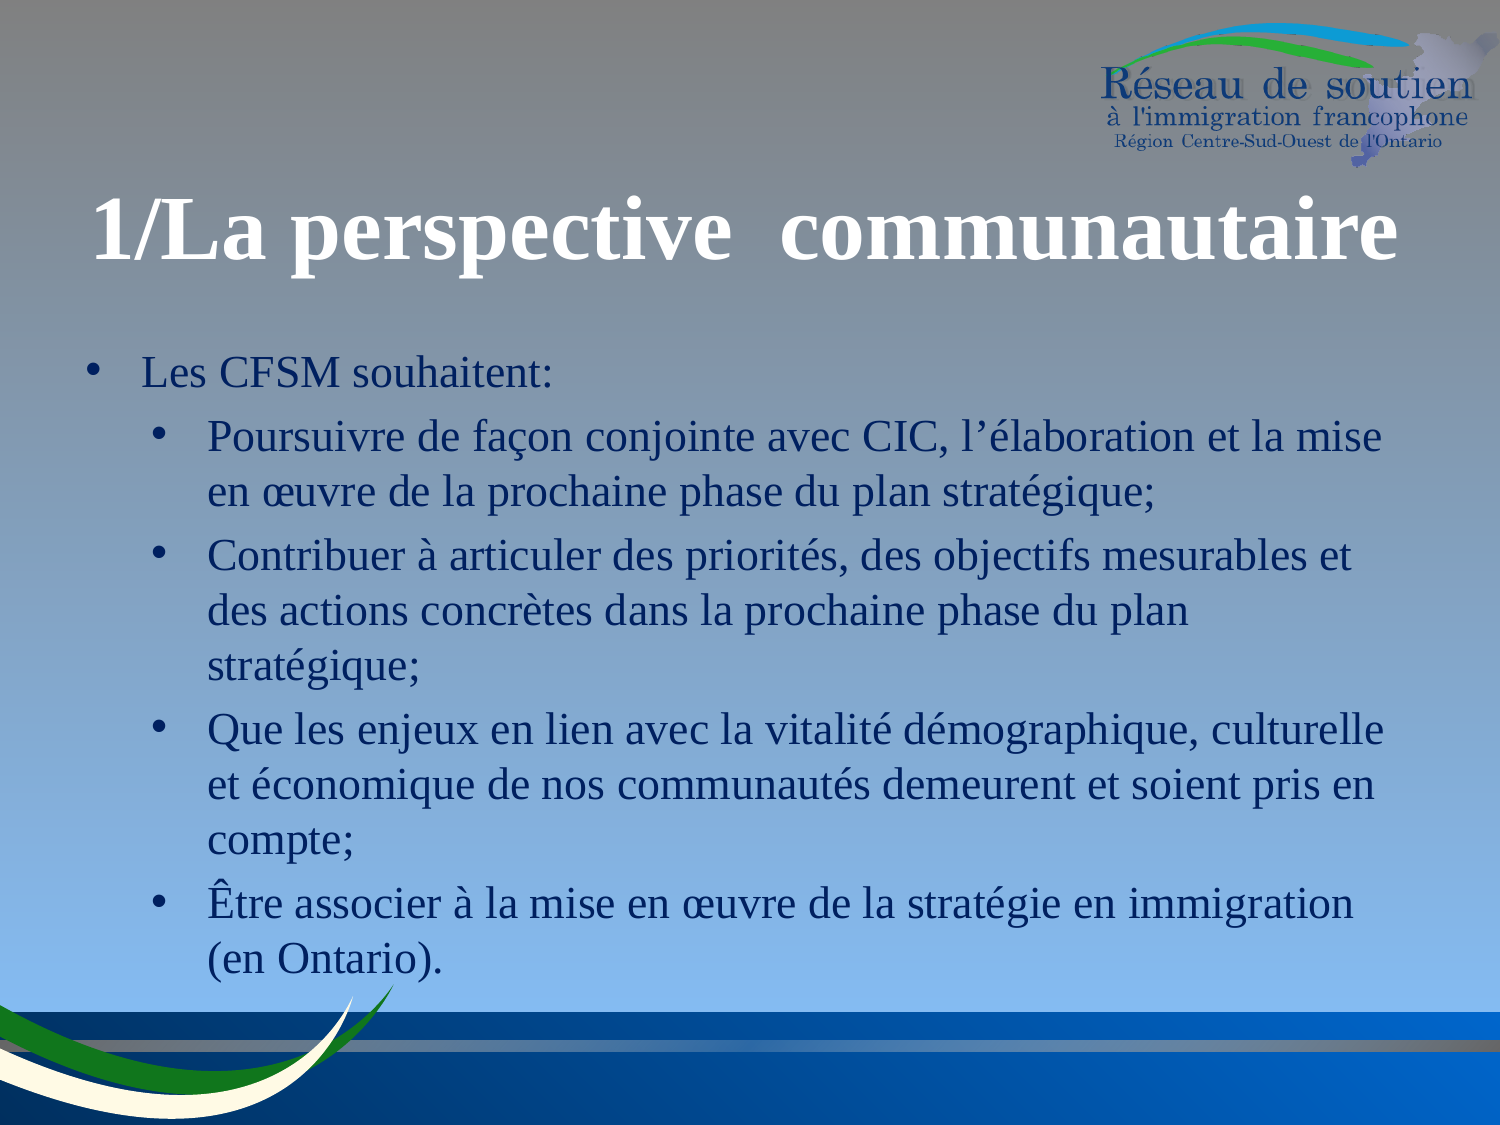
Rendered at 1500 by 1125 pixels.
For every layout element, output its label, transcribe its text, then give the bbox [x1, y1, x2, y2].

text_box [398, 1012, 1500, 1125]
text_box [0, 984, 394, 1125]
picture [1101, 23, 1500, 169]
list Les CFSM souhaitent: Poursuivre de façon conjointe avec CIC, l’élaboration et la mise en œuvre de la prochaine phase du plan stratégique; Contribuer à articuler des priorités, des objectifs mesurables et des actions concrètes dans la prochaine phase du plan stratégique; Que les enjeux en lien avec la vitalité démographique, culturelle et économique de nos communautés demeurent et soient pris en compte; Être associer à la mise en œuvre de la stratégie en immigration (en Ontario). [70, 269, 1421, 1009]
title 1/La perspective communautaire [70, 128, 1421, 269]
